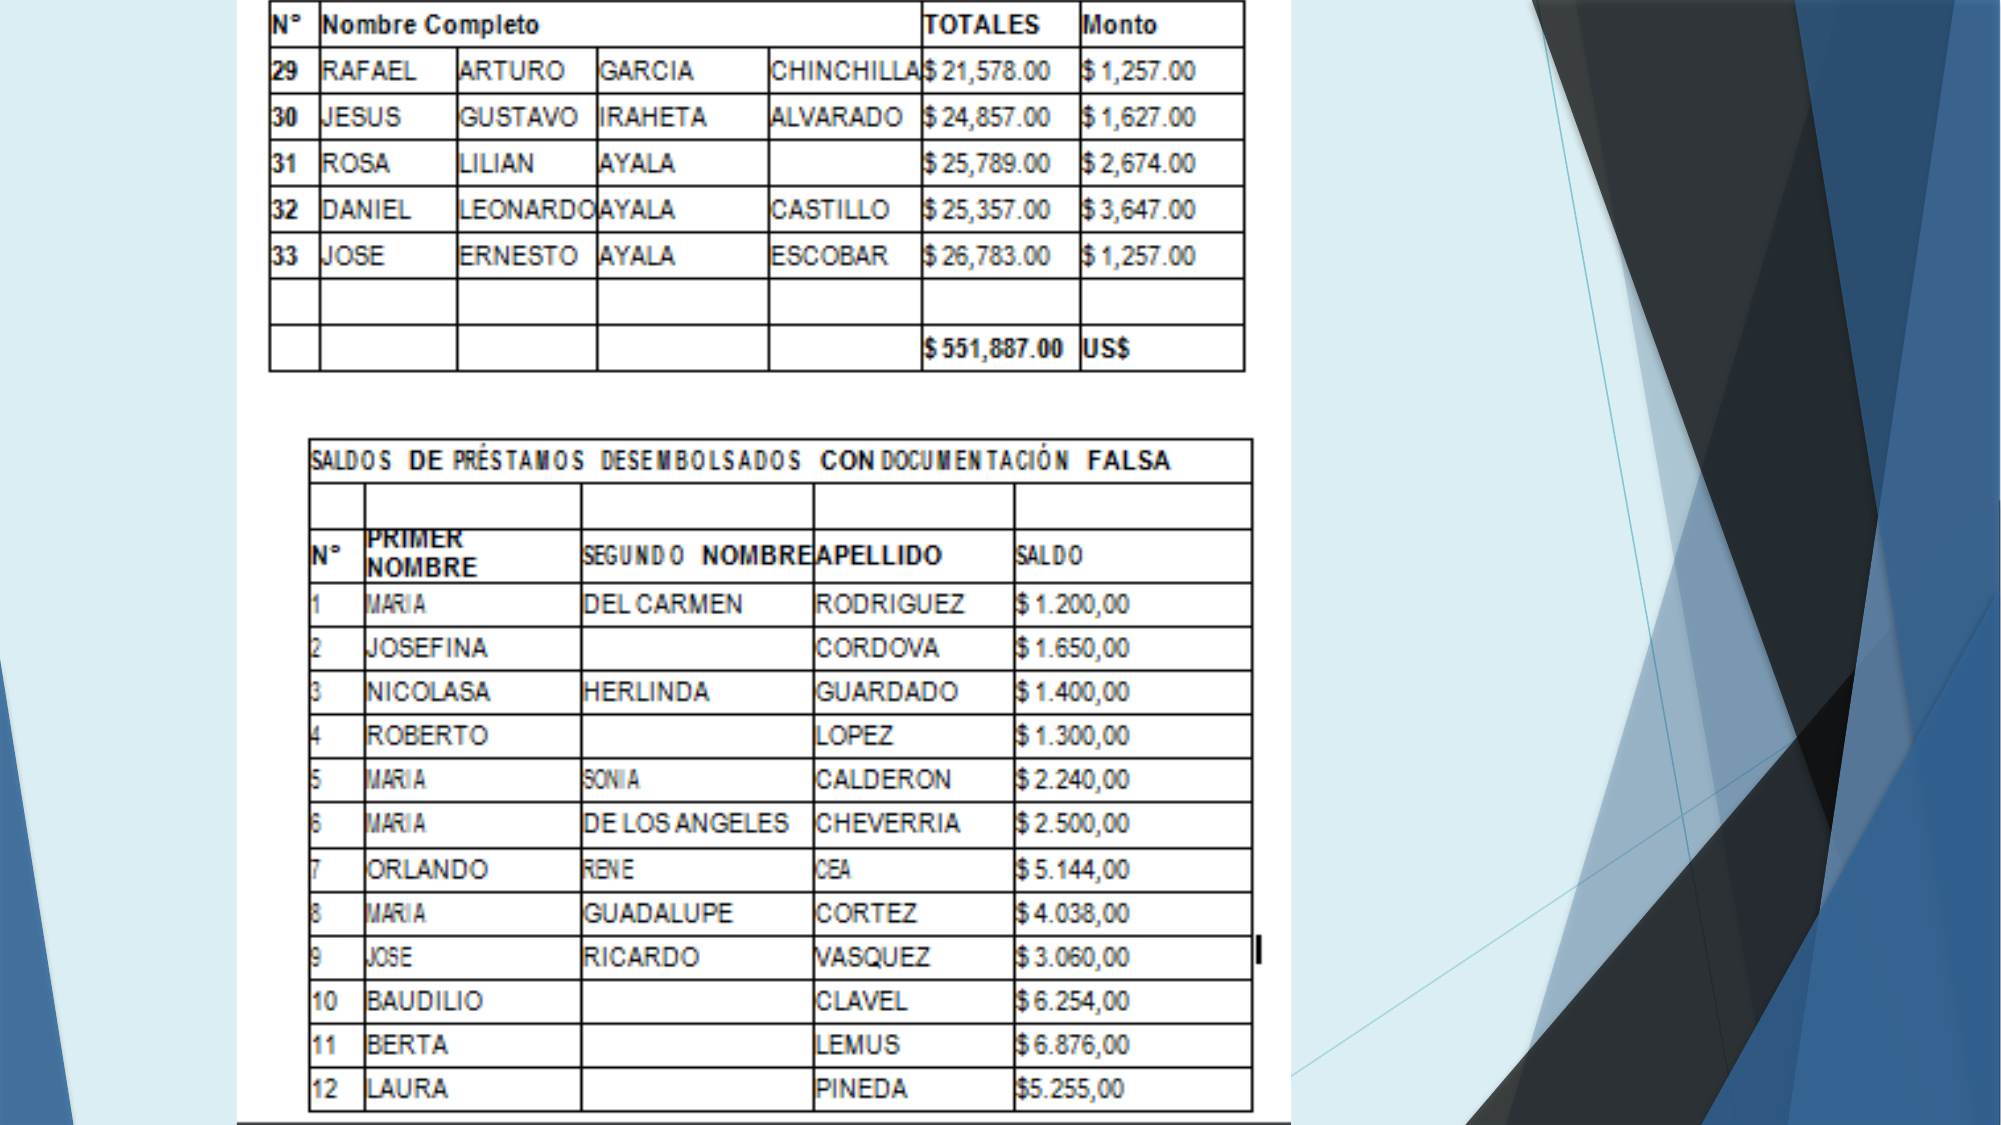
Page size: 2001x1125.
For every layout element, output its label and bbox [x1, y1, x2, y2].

picture [236, 0, 1292, 1125]
